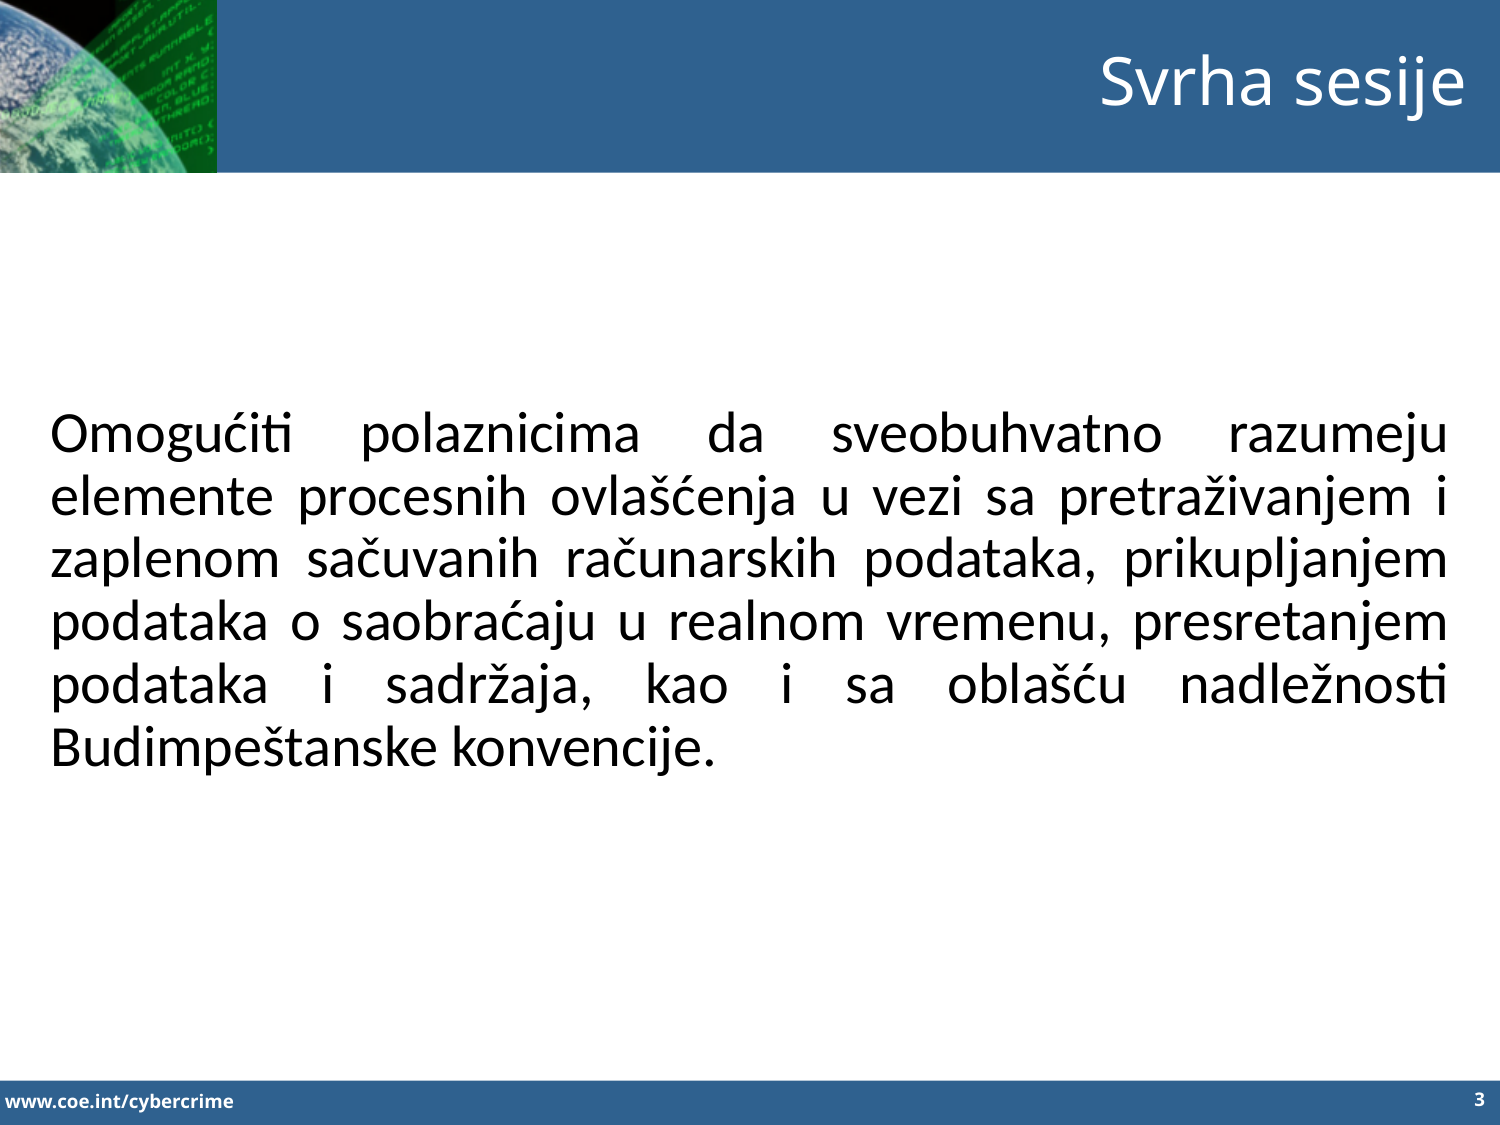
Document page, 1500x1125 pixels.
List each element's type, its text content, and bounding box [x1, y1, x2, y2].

list Omogućiti polaznicima da sveobuhvatno razumeju elemente procesnih ovlašćenja u vezi sa pretraživanjem i zaplenom sačuvanih računarskih podataka, prikupljanjem podataka o saobraćaju u realnom vremenu, presretanjem podataka i sadržaja, kao i sa oblašću nadležnosti Budimpeštanske konvencije. [35, 394, 1465, 813]
picture [0, 1, 217, 173]
text_box Svrha sesije [230, 31, 1483, 126]
